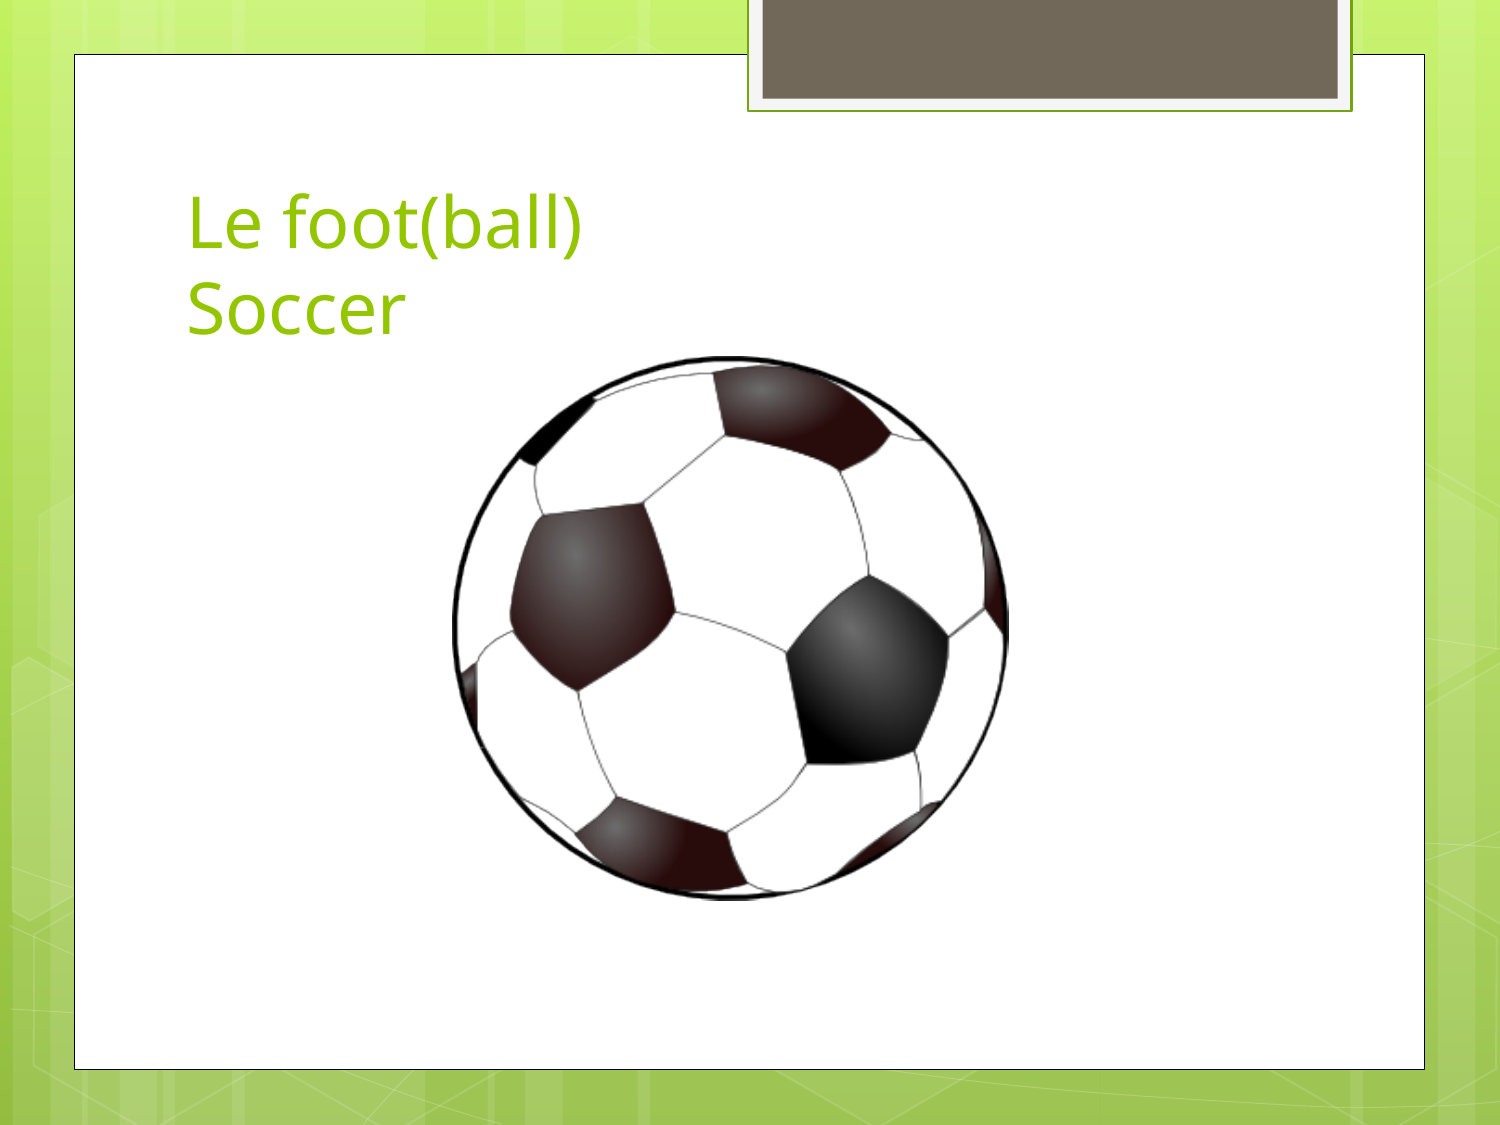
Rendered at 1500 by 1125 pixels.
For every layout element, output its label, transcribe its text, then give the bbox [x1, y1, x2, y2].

title Le foot(ball) Soccer [171, 168, 1324, 357]
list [204, 355, 1257, 902]
